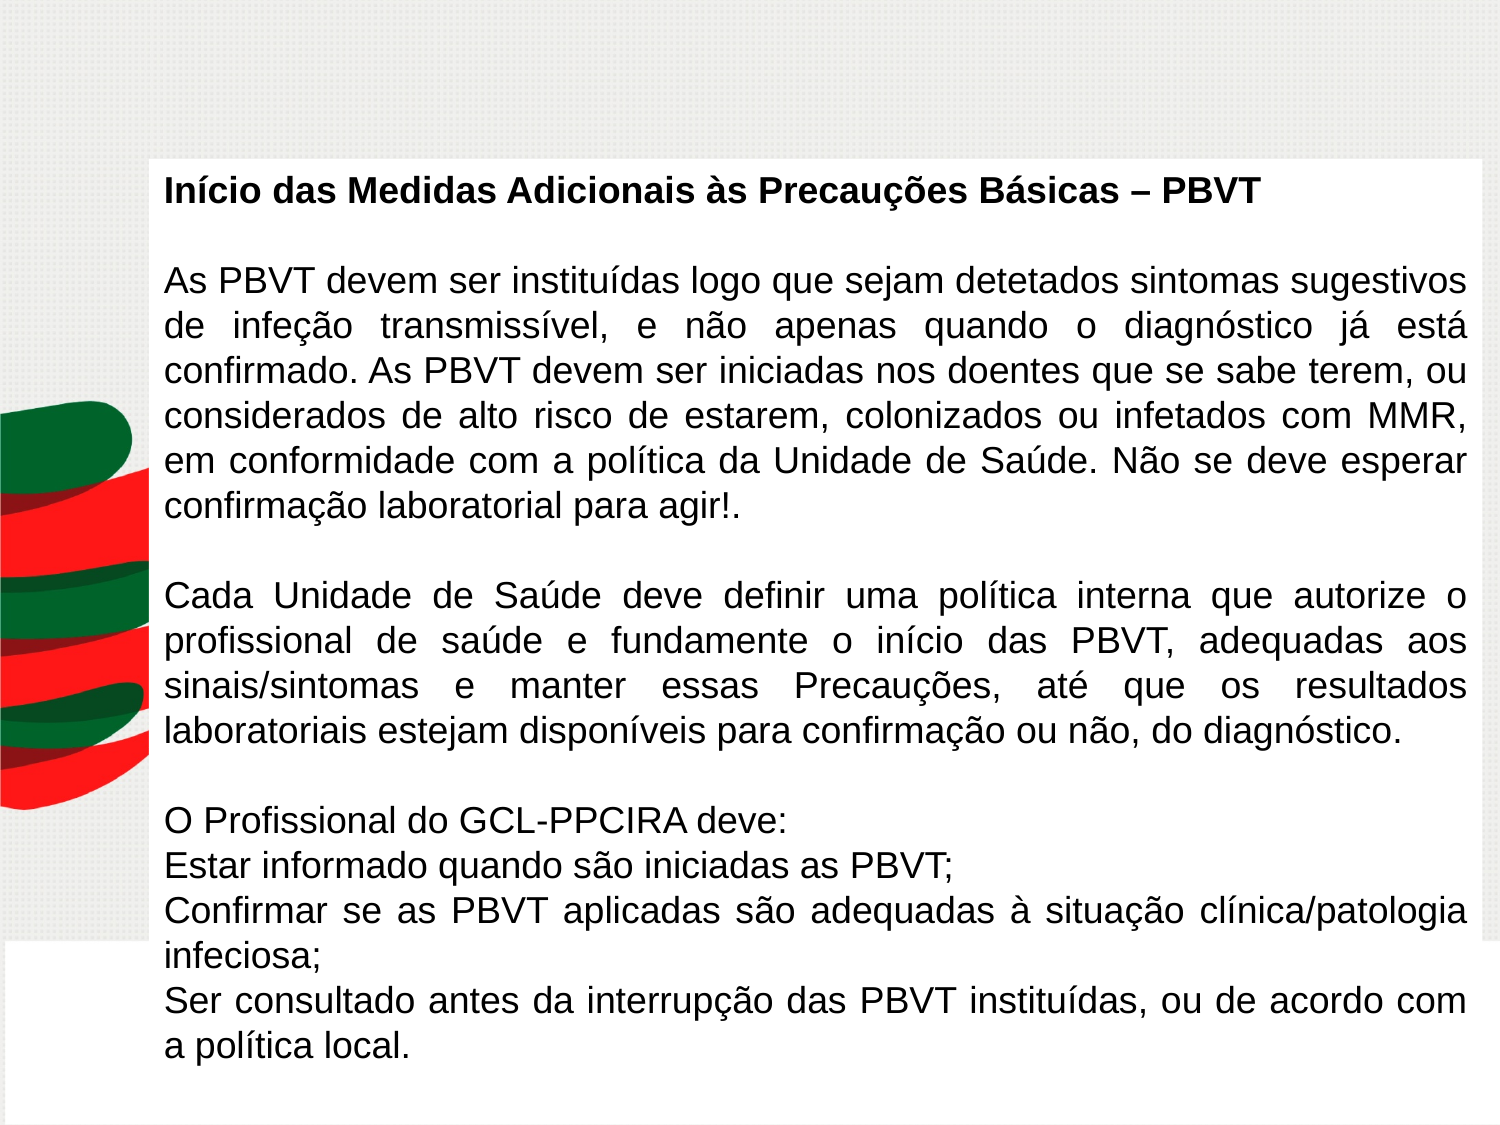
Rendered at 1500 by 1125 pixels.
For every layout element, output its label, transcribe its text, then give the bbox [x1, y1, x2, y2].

picture [0, 0, 1500, 1125]
text_box Início das Medidas Adicionais às Precauções Básicas – PBVT As PBVT devem ser instituídas logo que sejam detetados sintomas sugestivos de infeção transmissível, e não apenas quando o diagnóstico já está confirmado. As PBVT devem ser iniciadas nos doentes que se sabe terem, ou considerados de alto risco de estarem, colonizados ou infetados com MMR, em conformidade com a política da Unidade de Saúde. Não se deve esperar confirmação laboratorial para agir!. Cada Unidade de Saúde deve definir uma política interna que autorize o profissional de saúde e fundamente o início das PBVT, adequadas aos sinais/sintomas e manter essas Precauções, até que os resultados laboratoriais estejam disponíveis para confirmação ou não, do diagnóstico. O Profissional do GCL-PPCIRA deve: Estar informado quando são iniciadas as PBVT; Confirmar se as PBVT aplicadas são adequadas à situação clínica/patologia infeciosa; Ser consultado antes da interrupção das PBVT instituídas, ou de acordo com a política local. [148, 158, 1483, 1074]
